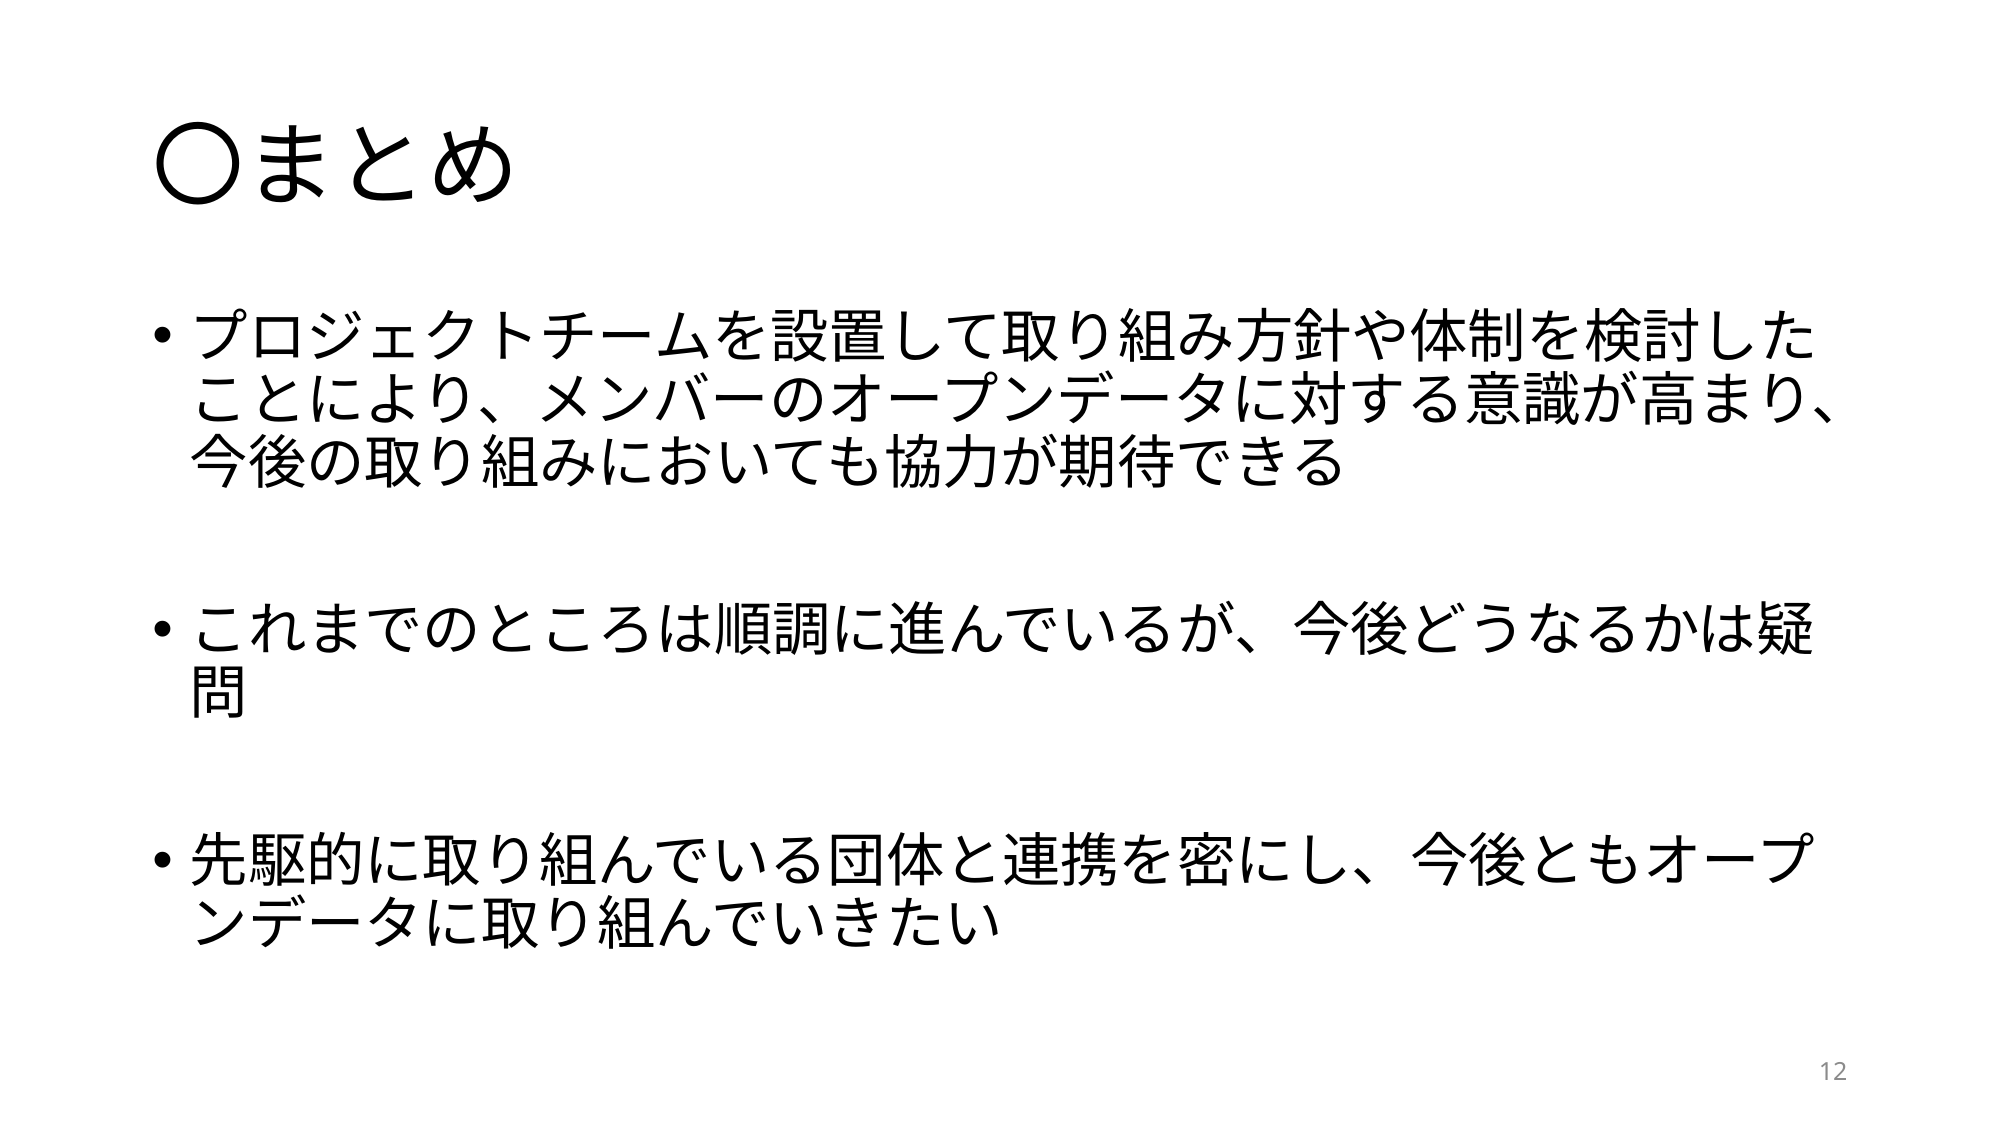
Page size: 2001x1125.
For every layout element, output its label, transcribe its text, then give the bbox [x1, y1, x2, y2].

title 〇まとめ [137, 59, 1863, 278]
slide_number 12 [1412, 1042, 1863, 1103]
list プロジェクトチームを設置して取り組み方針や体制を検討したことにより、メンバーのオープンデータに対する意識が高まり、今後の取り組みにおいても協力が期待できる これまでのところは順調に進んでいるが、今後どうなるかは疑問 先駆的に取り組んでいる団体と連携を密にし、今後ともオープンデータに取り組んでいきたい [137, 299, 1863, 1014]
